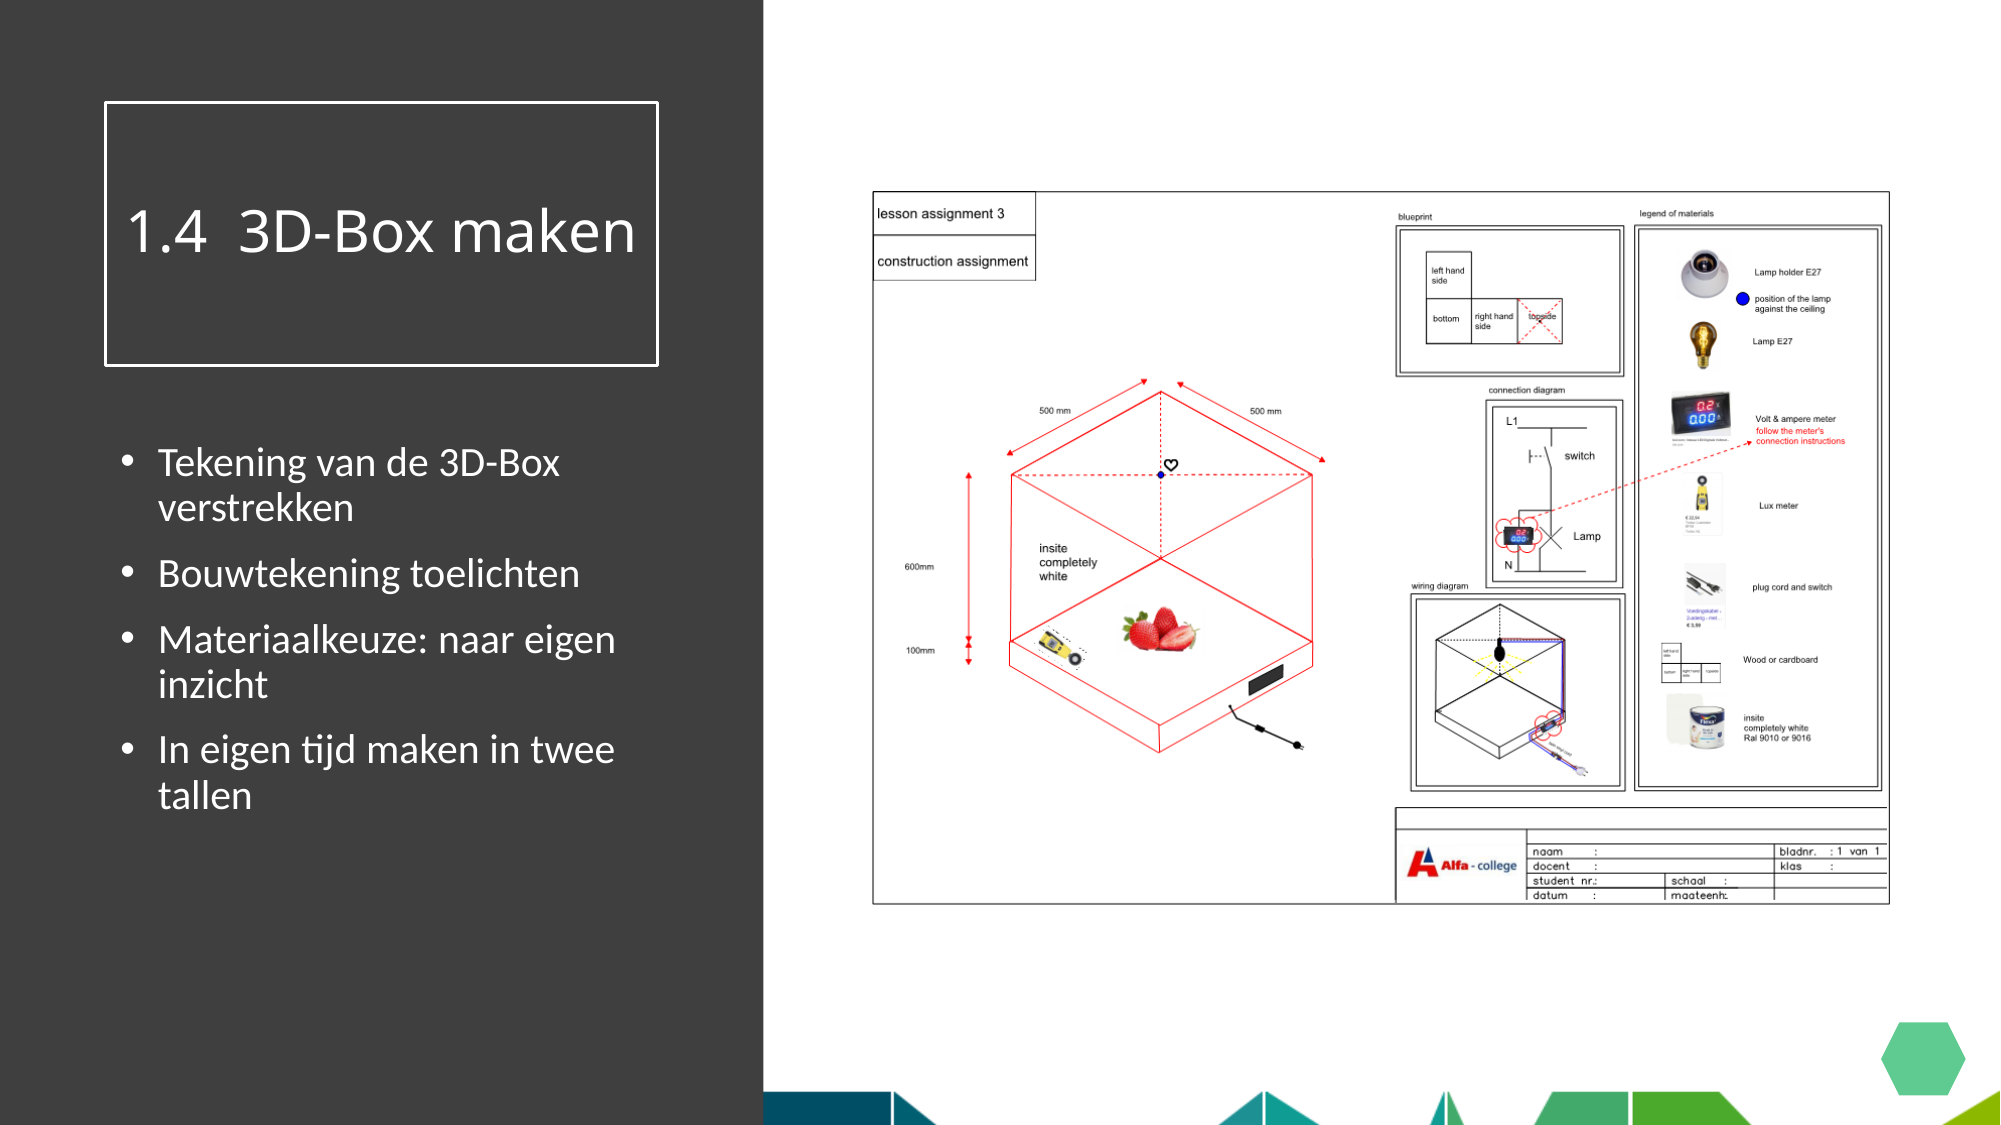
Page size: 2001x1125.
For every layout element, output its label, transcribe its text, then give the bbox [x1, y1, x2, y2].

text_box [0, 0, 764, 1125]
picture [764, 1086, 2000, 1125]
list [869, 187, 1895, 911]
title 1.4 3D-Box maken [105, 102, 658, 366]
text_box Tekening van de 3D-Box verstrekken Bouwtekening toelichten Materiaalkeuze: naar eigen inzicht In eigen tijd maken in twee tallen [105, 432, 658, 993]
slide_number 14 [1412, 1042, 1863, 1103]
